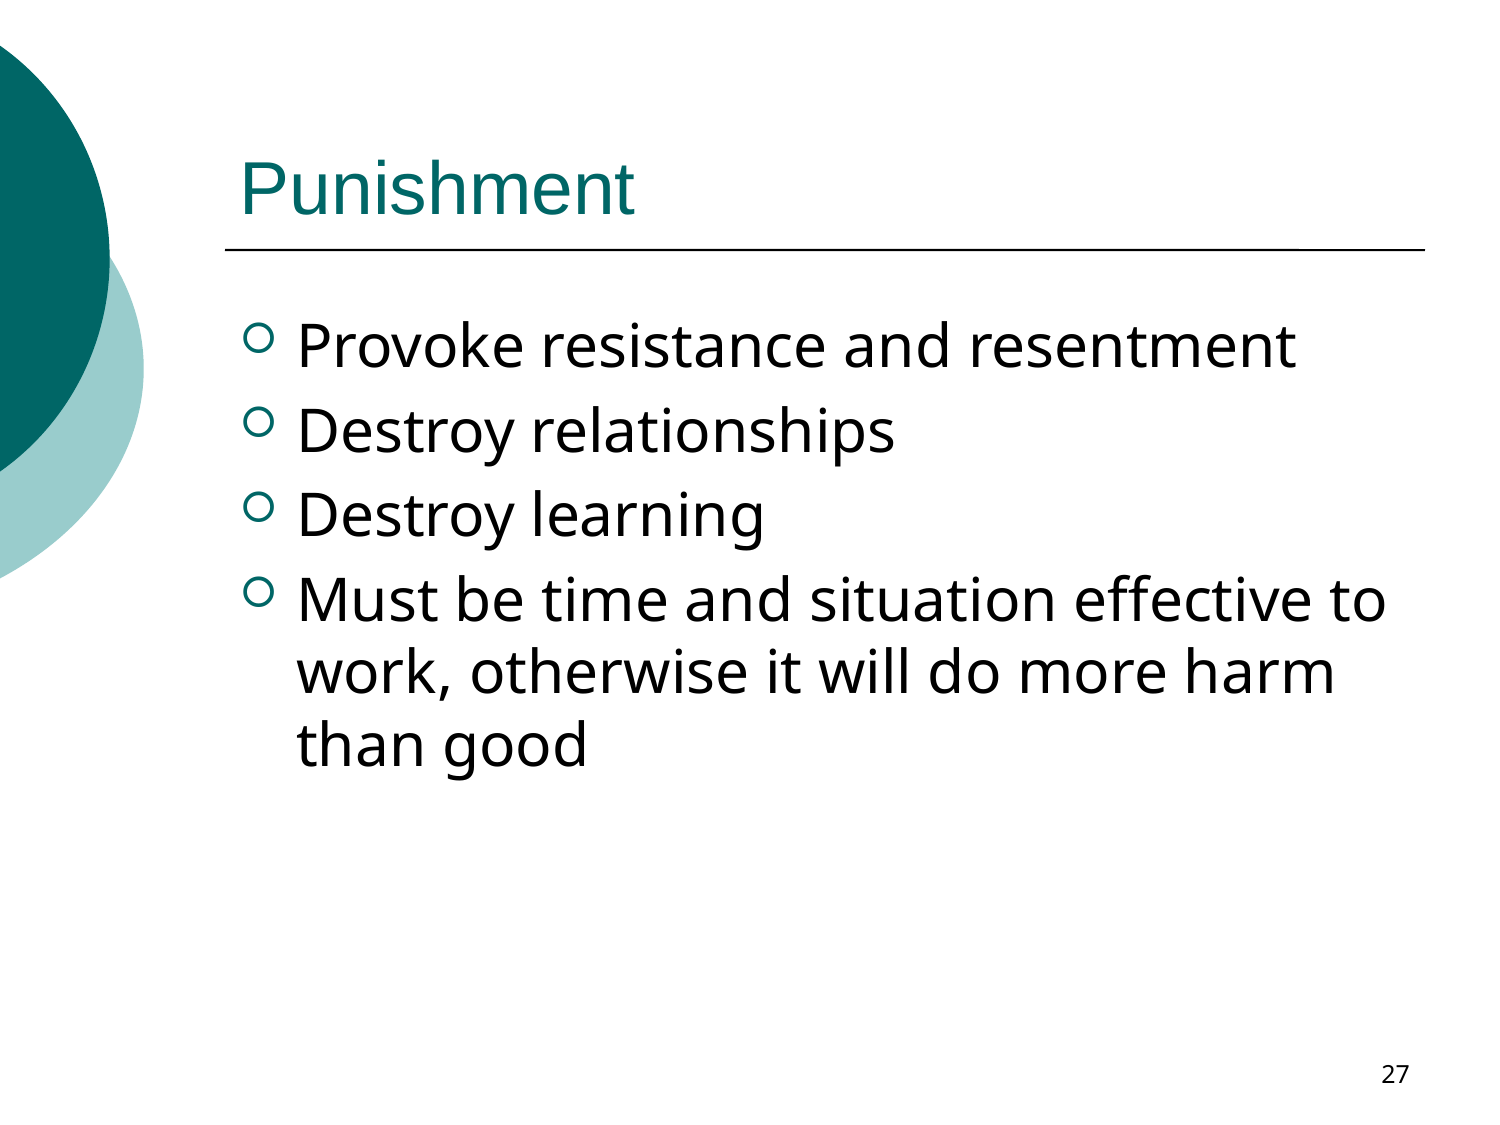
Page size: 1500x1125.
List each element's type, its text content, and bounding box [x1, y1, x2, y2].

slide_number 27 [1074, 1024, 1426, 1101]
list Provoke resistance and resentment Destroy relationships Destroy learning Must be time and situation effective to work, otherwise it will do more harm than good [224, 299, 1425, 975]
title Punishment [224, 49, 1425, 238]
